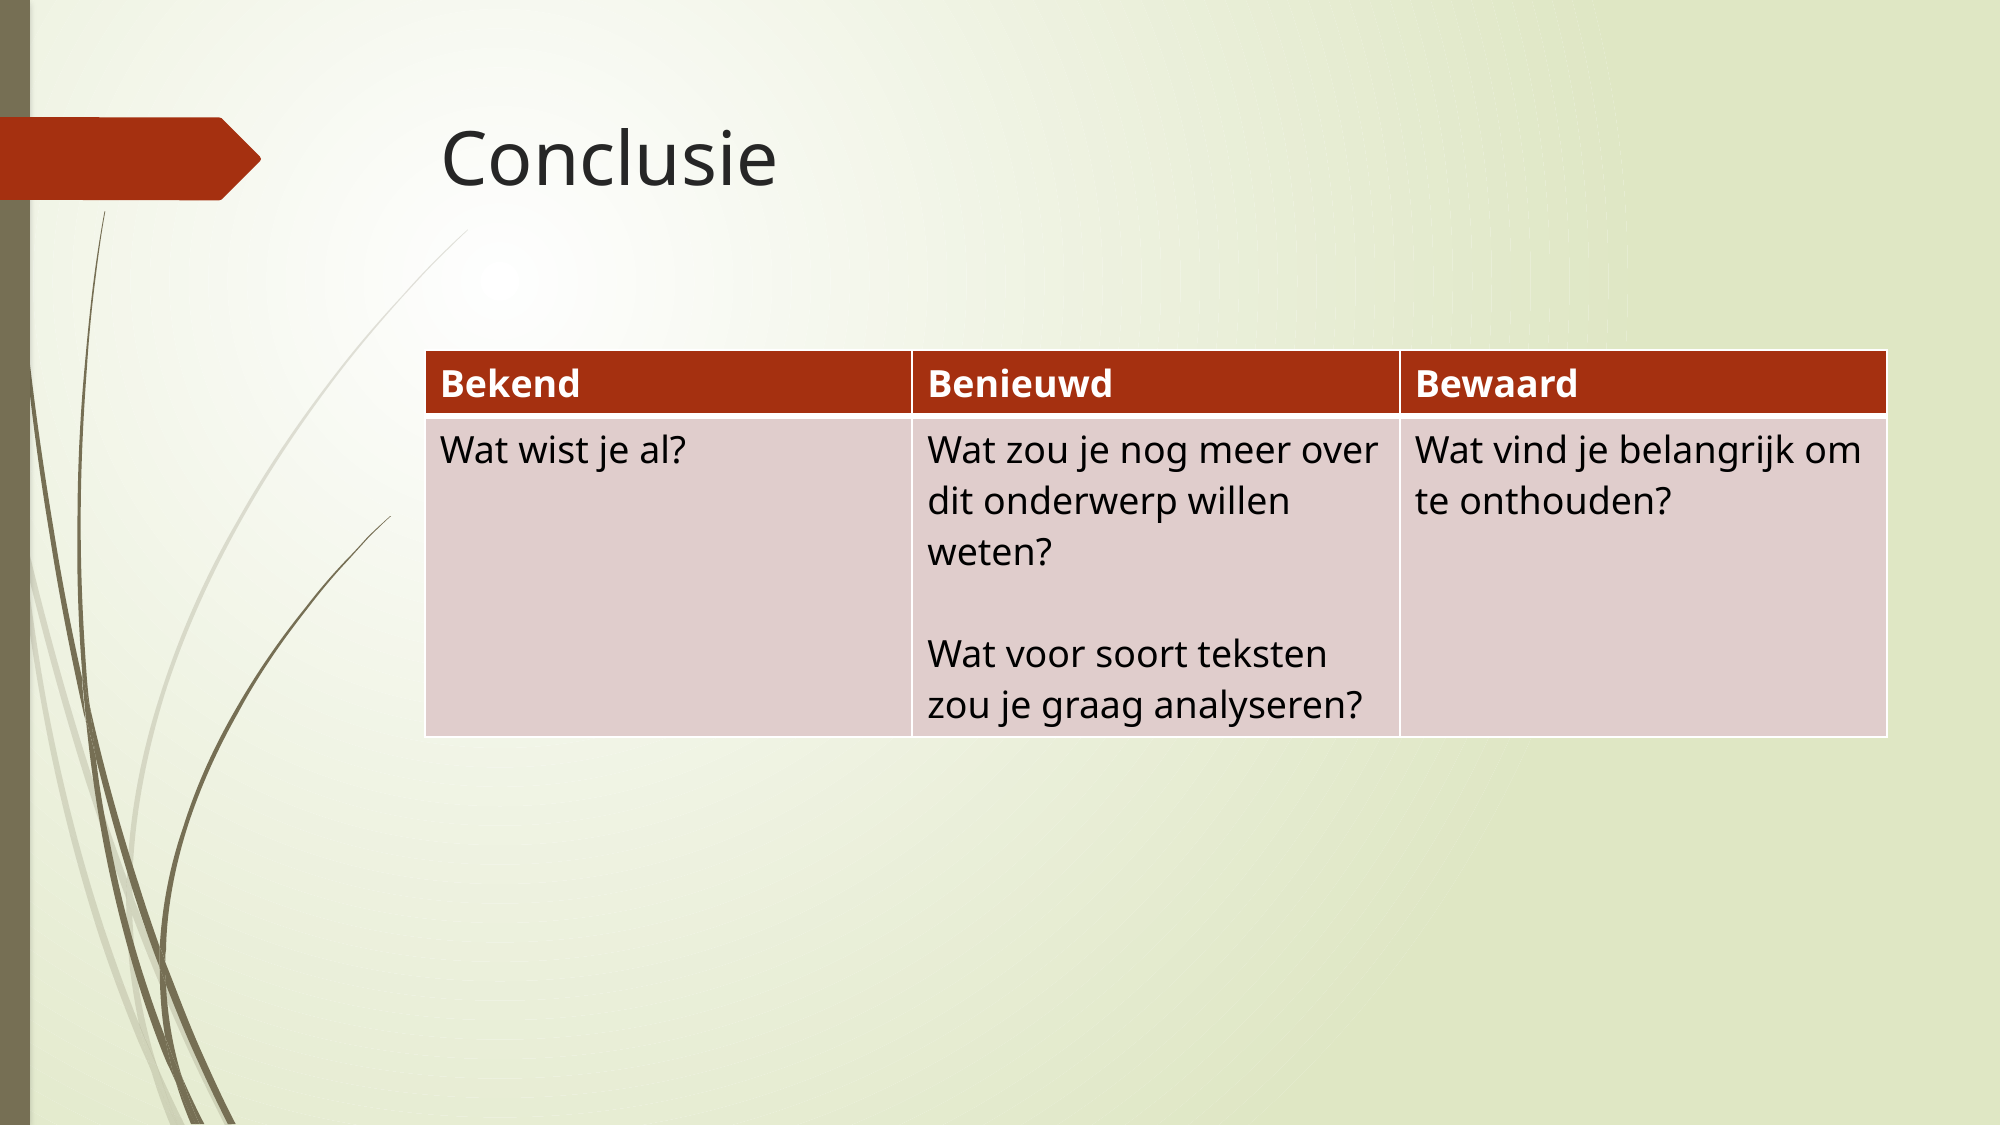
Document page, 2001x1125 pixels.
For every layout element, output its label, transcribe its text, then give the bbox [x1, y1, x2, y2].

table_header Benieuwd [913, 351, 1399, 413]
table_header Bekend [426, 351, 911, 413]
title Conclusie [425, 102, 1888, 313]
table_cell Wat zou je nog meer over dit onderwerp willen weten? Wat voor soort teksten zou je graag analyseren? [913, 419, 1399, 736]
table_cell Wat vind je belangrijk om te onthouden? [1401, 419, 1886, 736]
table_cell Wat wist je al? [426, 419, 911, 736]
table_header Bewaard [1401, 351, 1886, 413]
